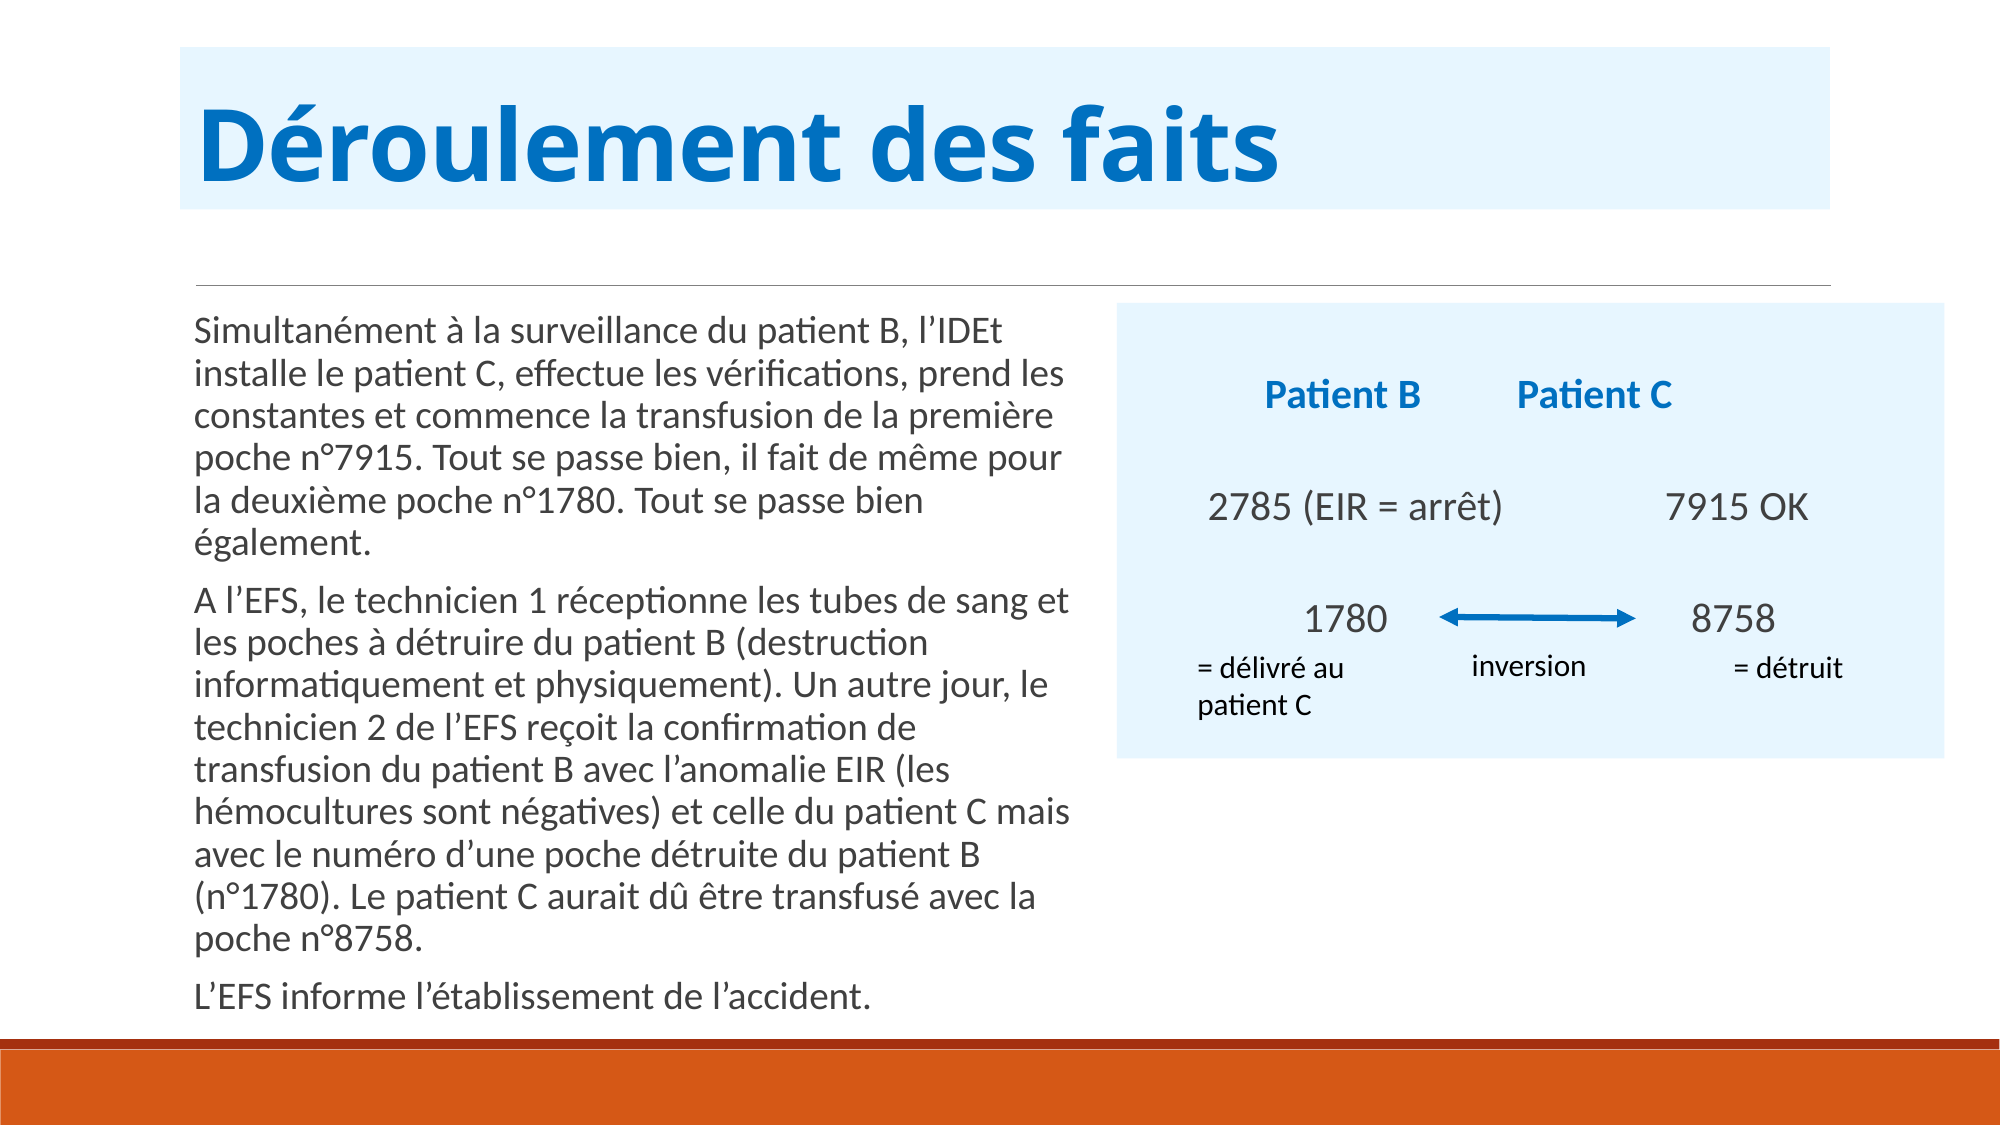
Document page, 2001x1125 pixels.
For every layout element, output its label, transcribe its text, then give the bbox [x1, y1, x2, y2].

text_box = détruit [1718, 639, 1866, 692]
text_box Patient B Patient C 2785 (EIR = arrêt) 7915 OK 1780 8758 [1116, 302, 1945, 759]
text_box = délivré au patient C [1182, 639, 1362, 730]
text_box inversion [1456, 637, 1605, 690]
title Déroulement des faits [180, 47, 1830, 210]
list Simultanément à la surveillance du patient B, l’IDEt installe le patient C, effectue les vérifications, prend les constantes et commence la transfusion de la première poche n°7915. Tout se passe bien, il fait de même pour la deuxième poche n°1780. Tout se passe bien également. A l’EFS, le technicien 1 réceptionne les tubes de sang et les poches à détruire du patient B (destruction informatiquement et physiquement). Un autre jour, le technicien 2 de l’EFS reçoit la confirmation de transfusion du patient B avec l’anomalie EIR (les hémocultures sont négatives) et celle du patient C mais avec le numéro d’une poche détruite du patient B (n°1780). Le patient C aurait dû être transfusé avec la poche n°8758. L’EFS informe l’établissement de l’accident. [180, 302, 1099, 1026]
